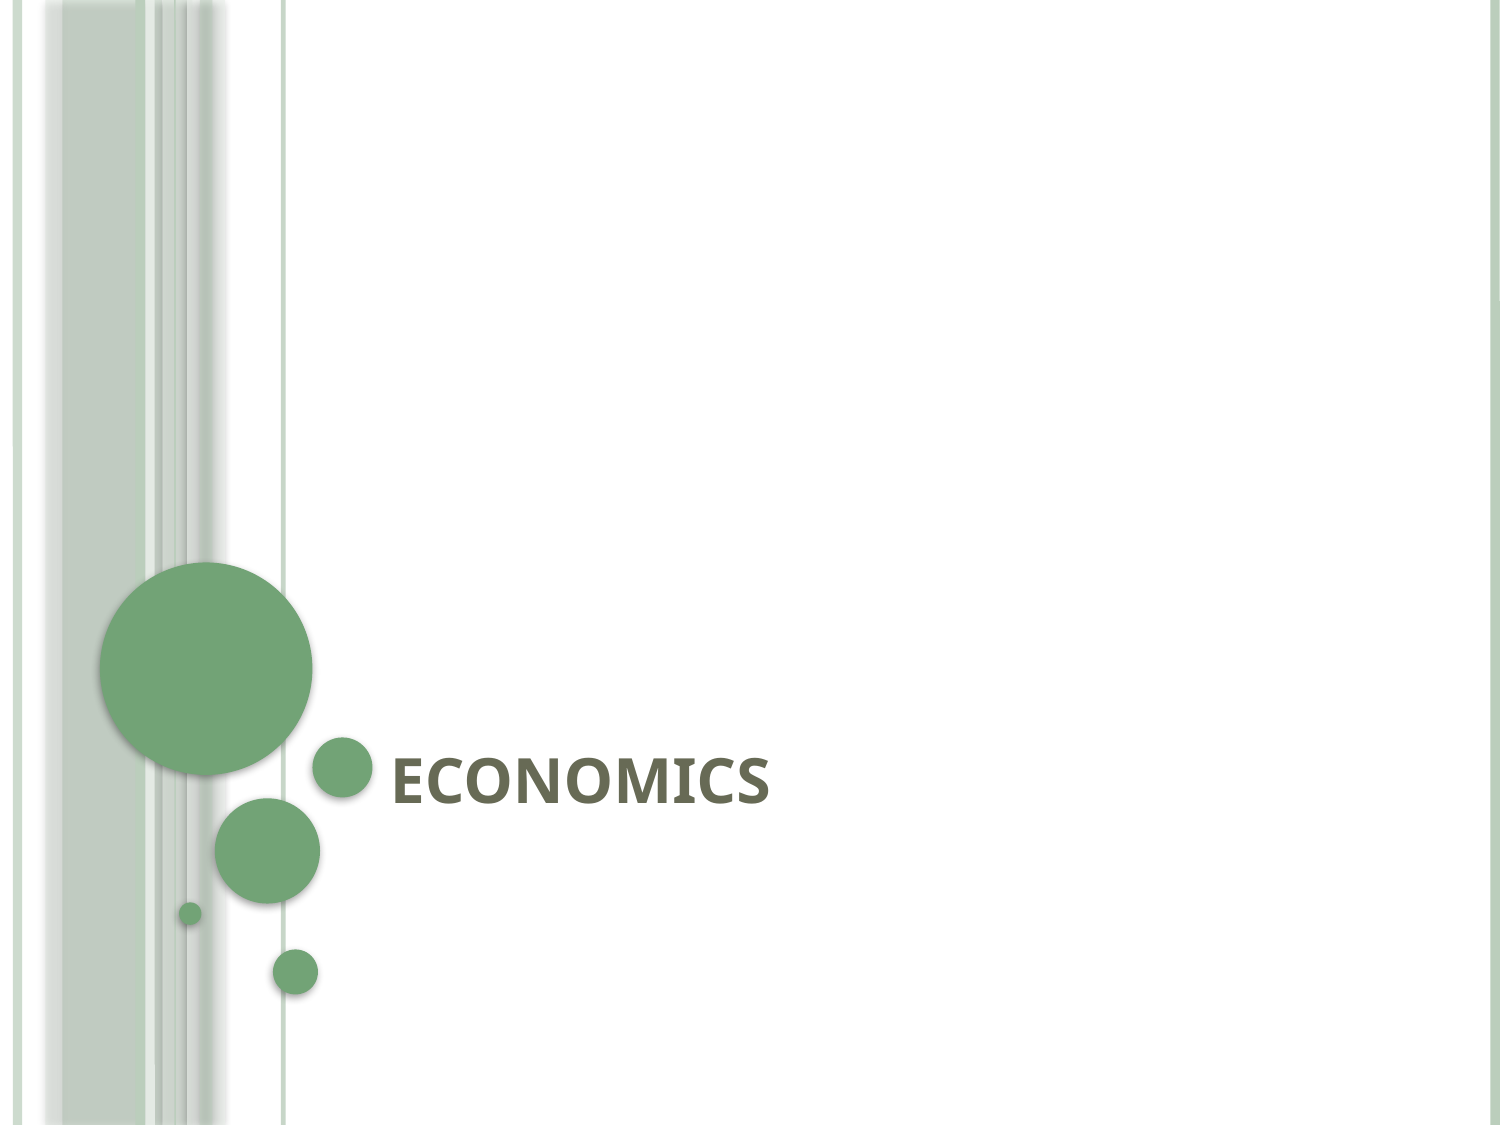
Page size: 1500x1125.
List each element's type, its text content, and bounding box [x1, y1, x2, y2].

title Economics [375, 512, 1388, 824]
